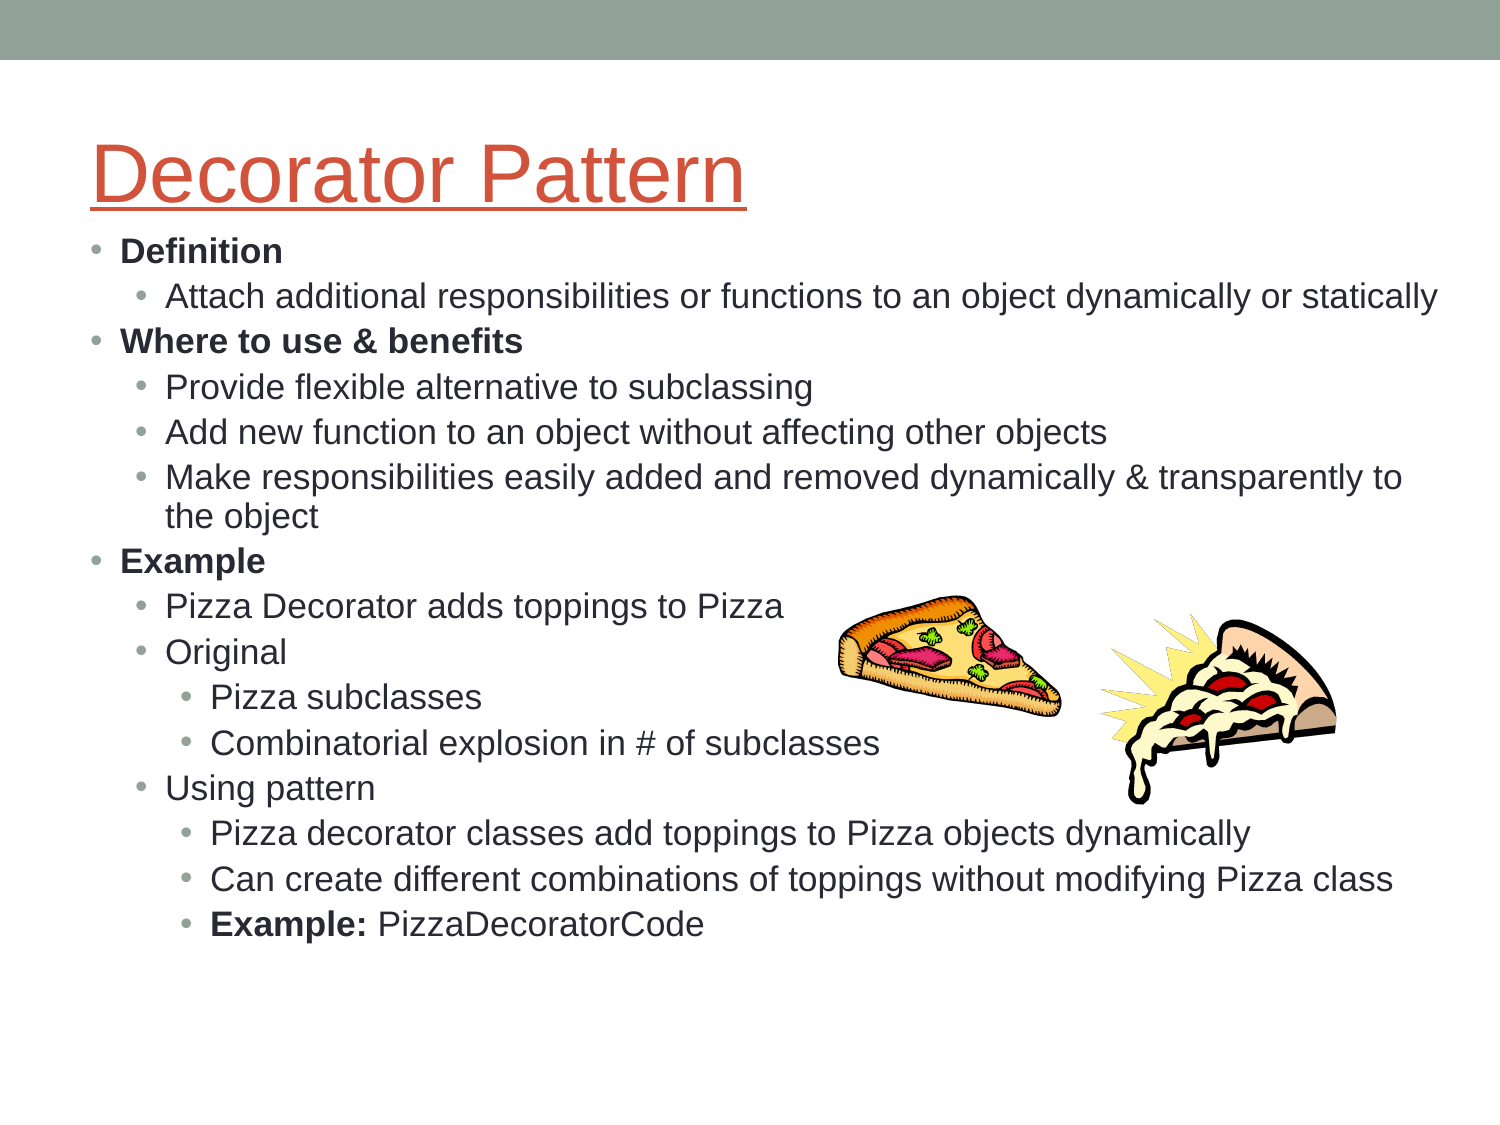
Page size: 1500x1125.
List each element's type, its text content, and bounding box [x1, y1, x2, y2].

title Decorator Pattern [75, 87, 1425, 224]
list Definition Attach additional responsibilities or functions to an object dynamically or statically Where to use & benefits Provide flexible alternative to subclassing Add new function to an object without affecting other objects Make responsibilities easily added and removed dynamically & transparently to the object Example Pizza Decorator adds toppings to Pizza Original Pizza subclasses Combinatorial explosion in # of subclasses Using pattern Pizza decorator classes add toppings to Pizza objects dynamically Can create different combinations of toppings without modifying Pizza class Example: PizzaDecoratorCode [75, 224, 1463, 1025]
picture [835, 592, 1062, 719]
picture [1099, 612, 1338, 806]
